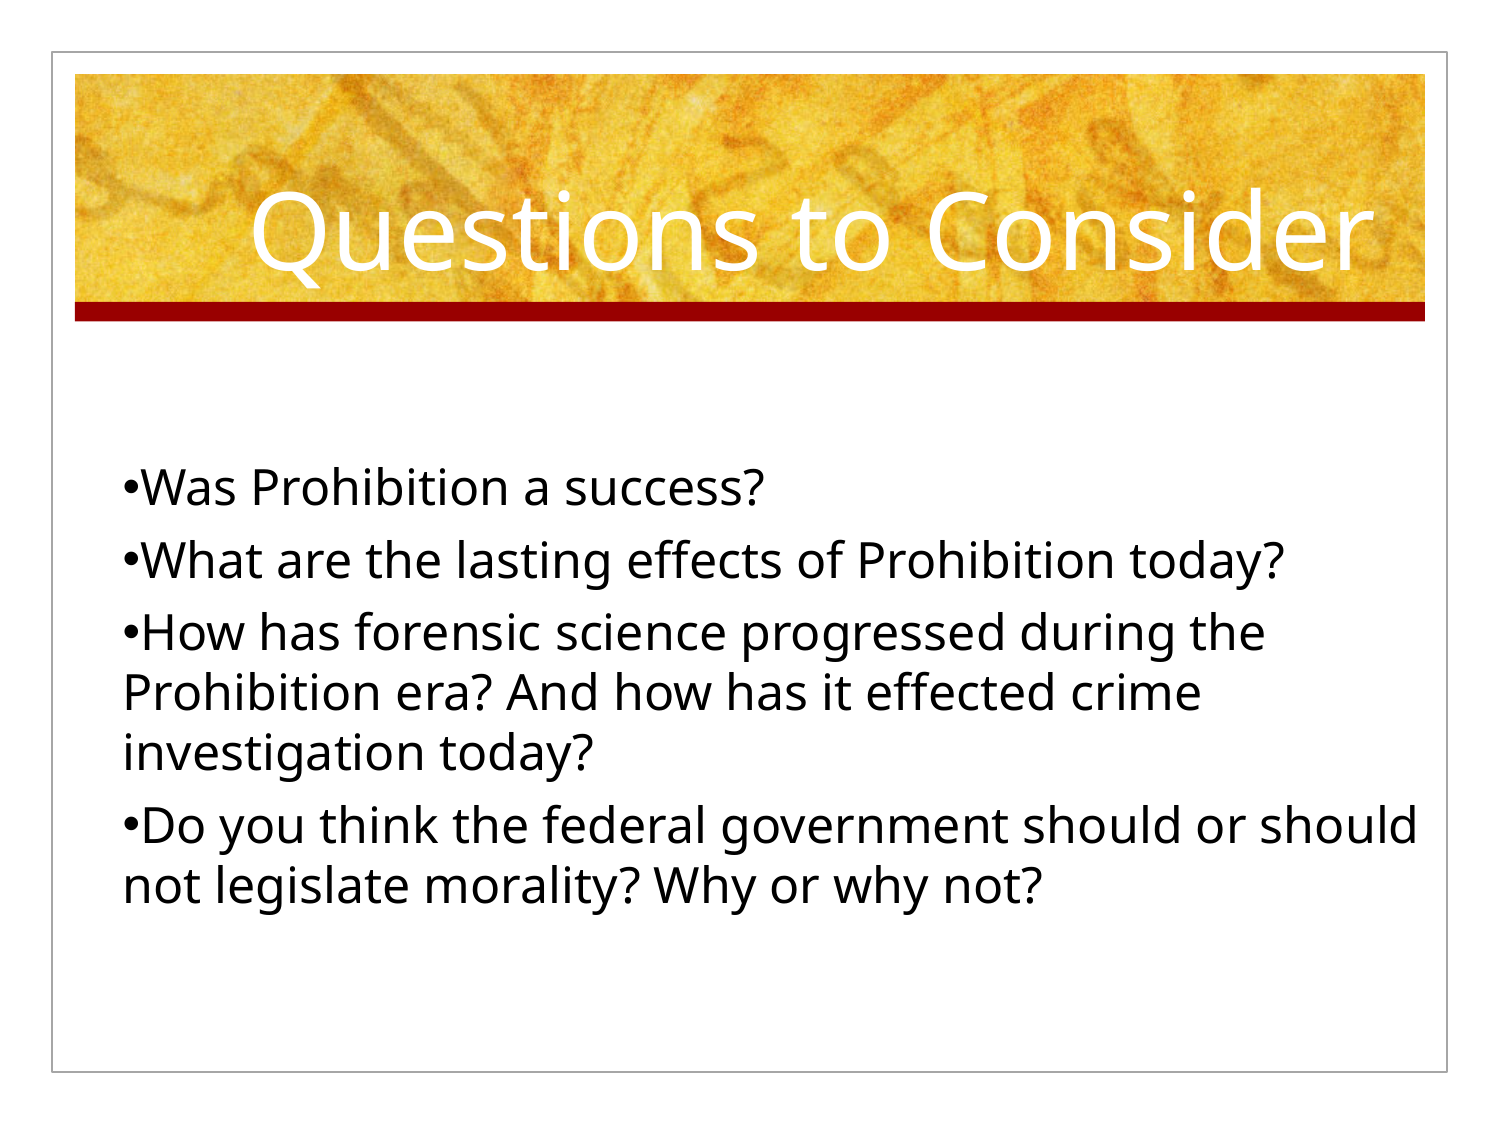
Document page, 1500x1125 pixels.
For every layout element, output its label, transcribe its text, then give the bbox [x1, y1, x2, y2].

title Questions to Consider [108, 74, 1392, 292]
text_box Was Prohibition a success? What are the lasting effects of Prohibition today? How has forensic science progressed during the Prohibition era? And how has it effected crime investigation today? Do you think the federal government should or should not legislate morality? Why or why not? [108, 448, 1444, 921]
picture [75, 74, 1425, 301]
